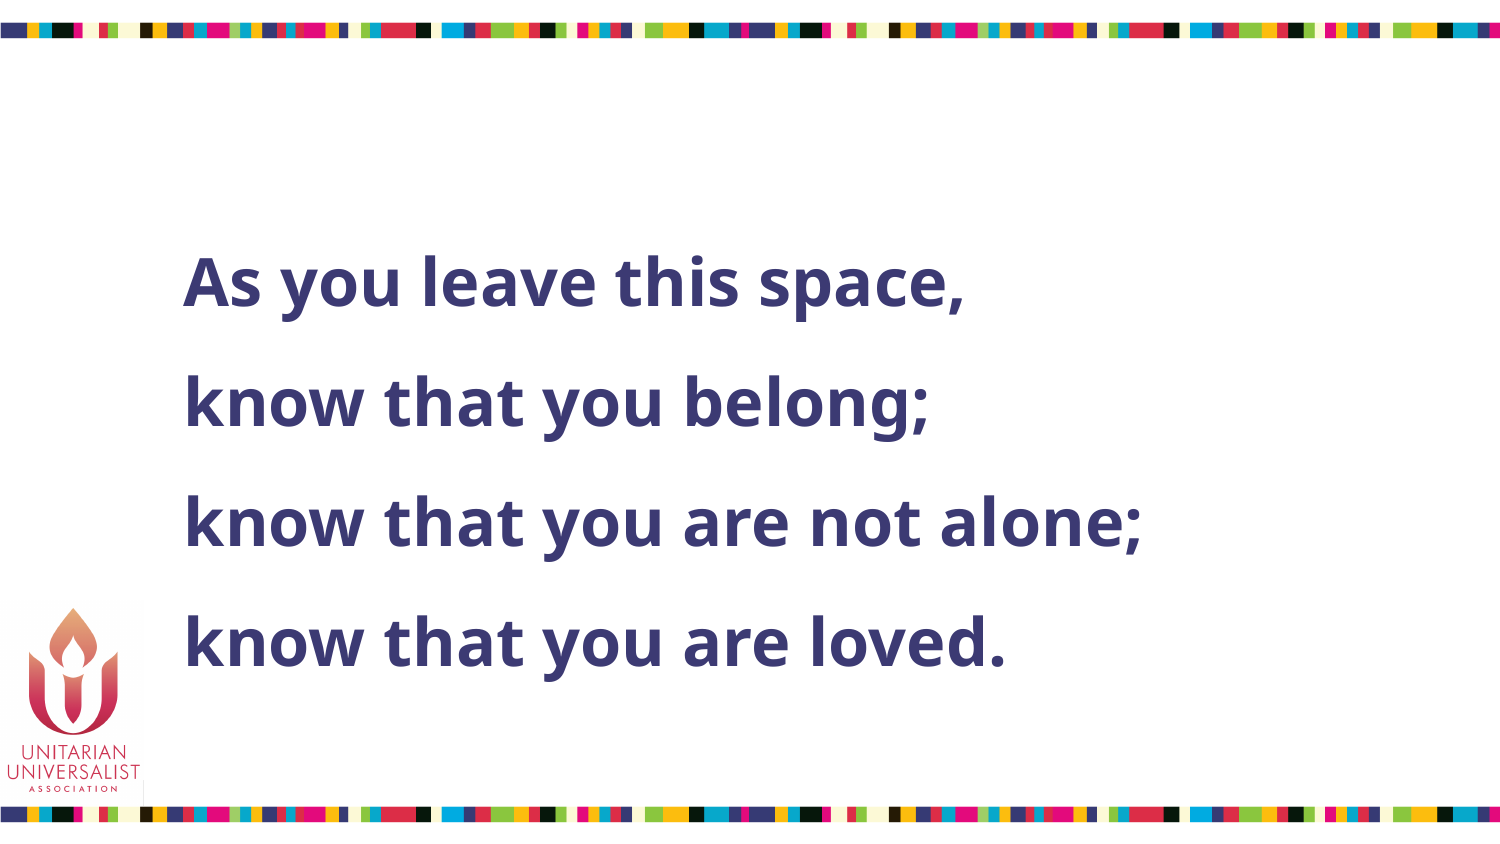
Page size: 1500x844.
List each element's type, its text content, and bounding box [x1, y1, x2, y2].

text_box As you leave this space, know that you belong; know that you are not alone; know that you are loved. [168, 184, 1421, 695]
picture [0, 22, 1500, 40]
picture [0, 600, 1500, 824]
